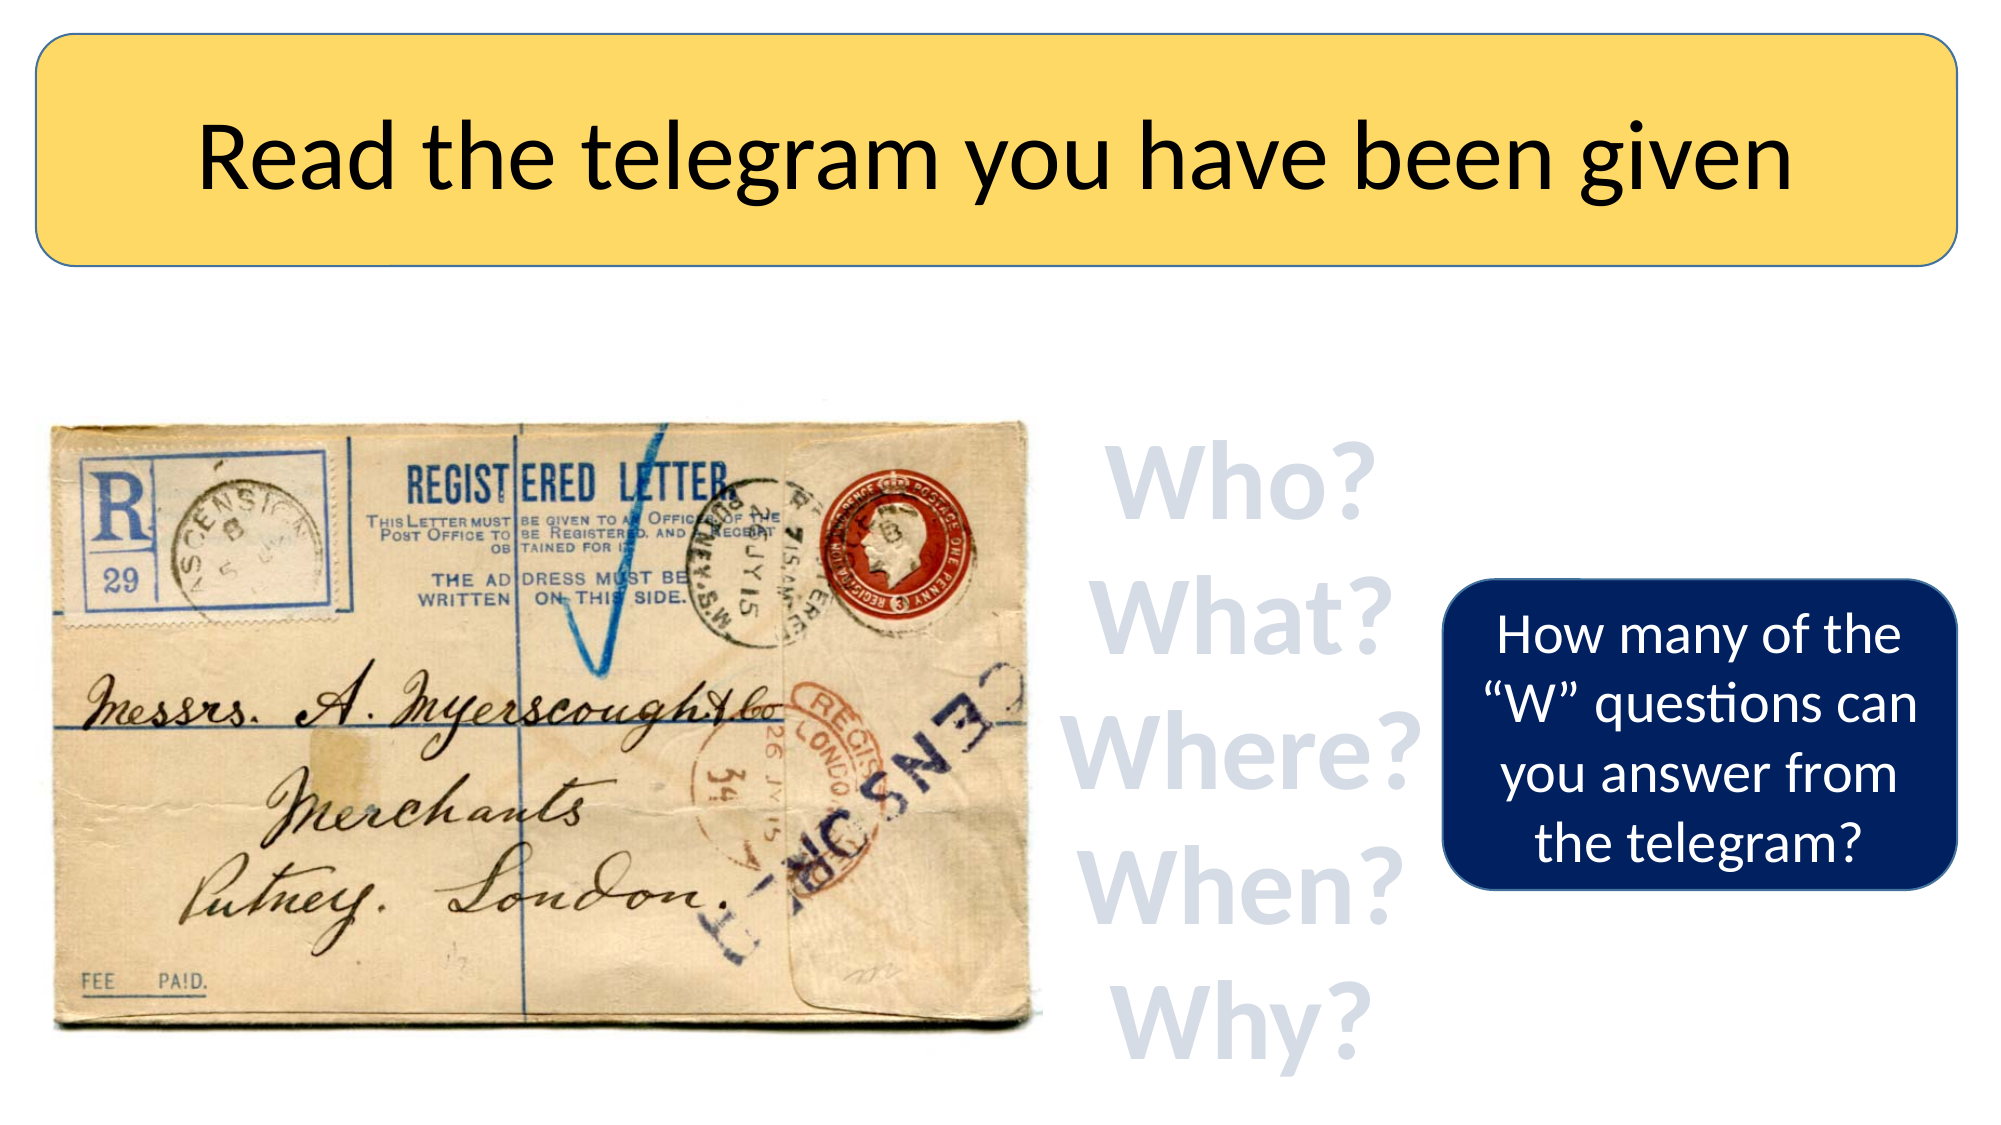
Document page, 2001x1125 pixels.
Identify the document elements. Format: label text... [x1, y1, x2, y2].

text_box Who? What? Where? When? Why? [1043, 399, 1441, 1125]
text_box Read the telegram you have been given [34, 32, 1959, 268]
picture [35, 399, 1043, 1056]
text_box How many of the “W” questions can you answer from the telegram? [1441, 578, 1959, 892]
